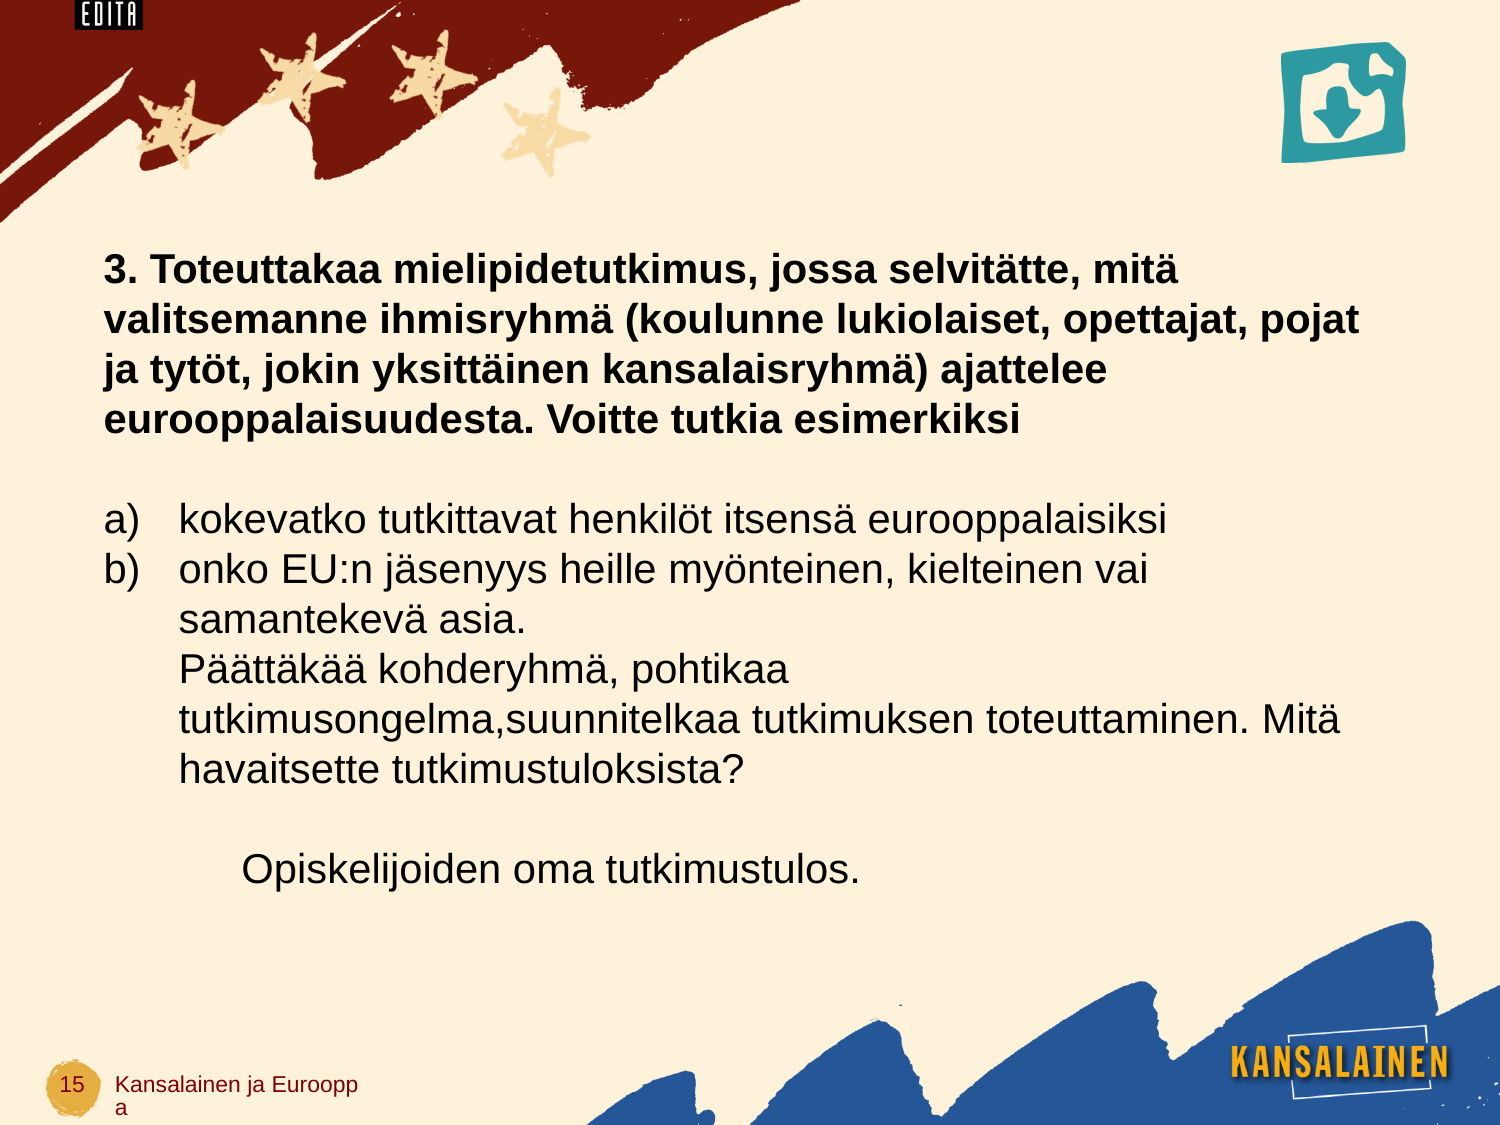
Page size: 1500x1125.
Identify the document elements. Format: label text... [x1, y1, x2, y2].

picture [0, 0, 1500, 1125]
footer Kansalainen ja Eurooppa [99, 1062, 376, 1125]
slide_number 15 [37, 1062, 99, 1125]
text_box 3. Toteuttakaa mielipidetutkimus, jossa selvitätte, mitä valitsemanne ihmisryhmä (koulunne lukiolaiset, opettajat, pojat ja tytöt, jokin yksittäinen kansalaisryhmä) ajattelee eurooppalaisuudesta. Voitte tutkia esimerkiksi kokevatko tutkittavat henkilöt itsensä eurooppalaisiksi onko EU:n jäsenyys heille myönteinen, kielteinen vai samantekevä asia. Päättäkää kohderyhmä, pohtikaa tutkimusongelma,suunnitelkaa tutkimuksen toteuttaminen. Mitä havaitsette tutkimustuloksista? Opiskelijoiden oma tutkimustulos. [88, 233, 1376, 900]
